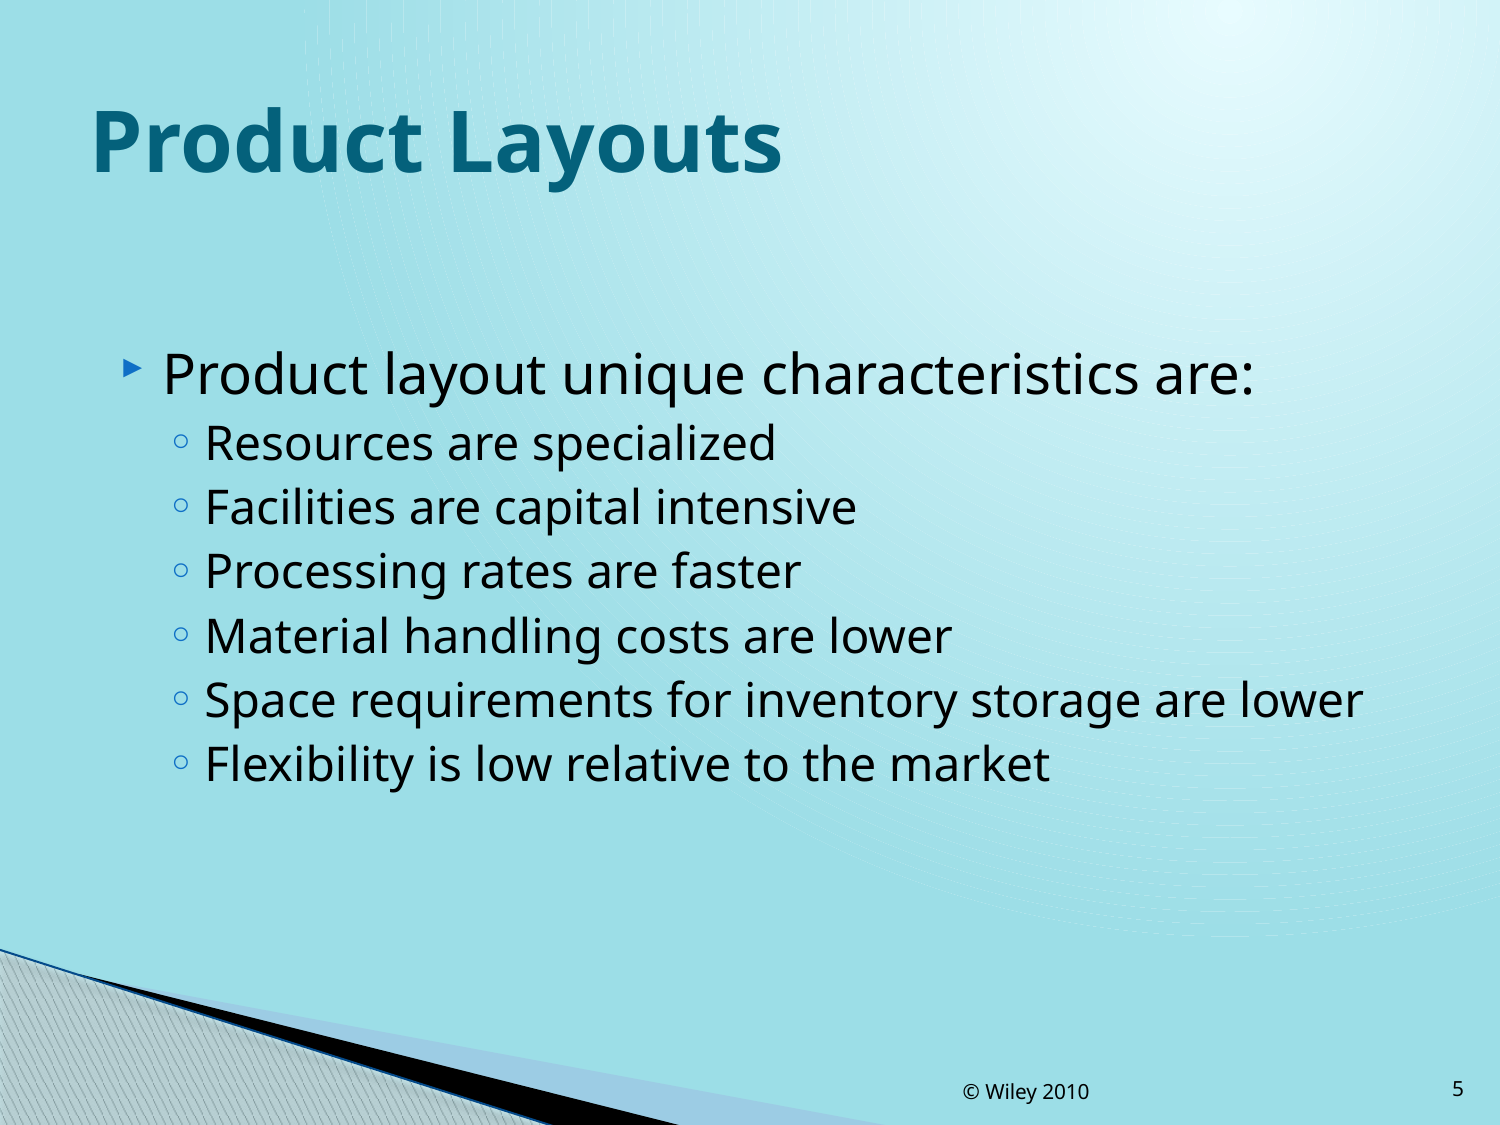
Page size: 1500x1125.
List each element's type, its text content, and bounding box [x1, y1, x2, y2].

list Product layout unique characteristics are: Resources are specialized Facilities are capital intensive Processing rates are faster Material handling costs are lower Space requirements for inventory storage are lower Flexibility is low relative to the market [87, 331, 1469, 1006]
slide_number 5 [1418, 1051, 1479, 1112]
footer © Wiley 2010 [718, 1051, 1105, 1112]
title Product Layouts [75, 45, 1425, 233]
